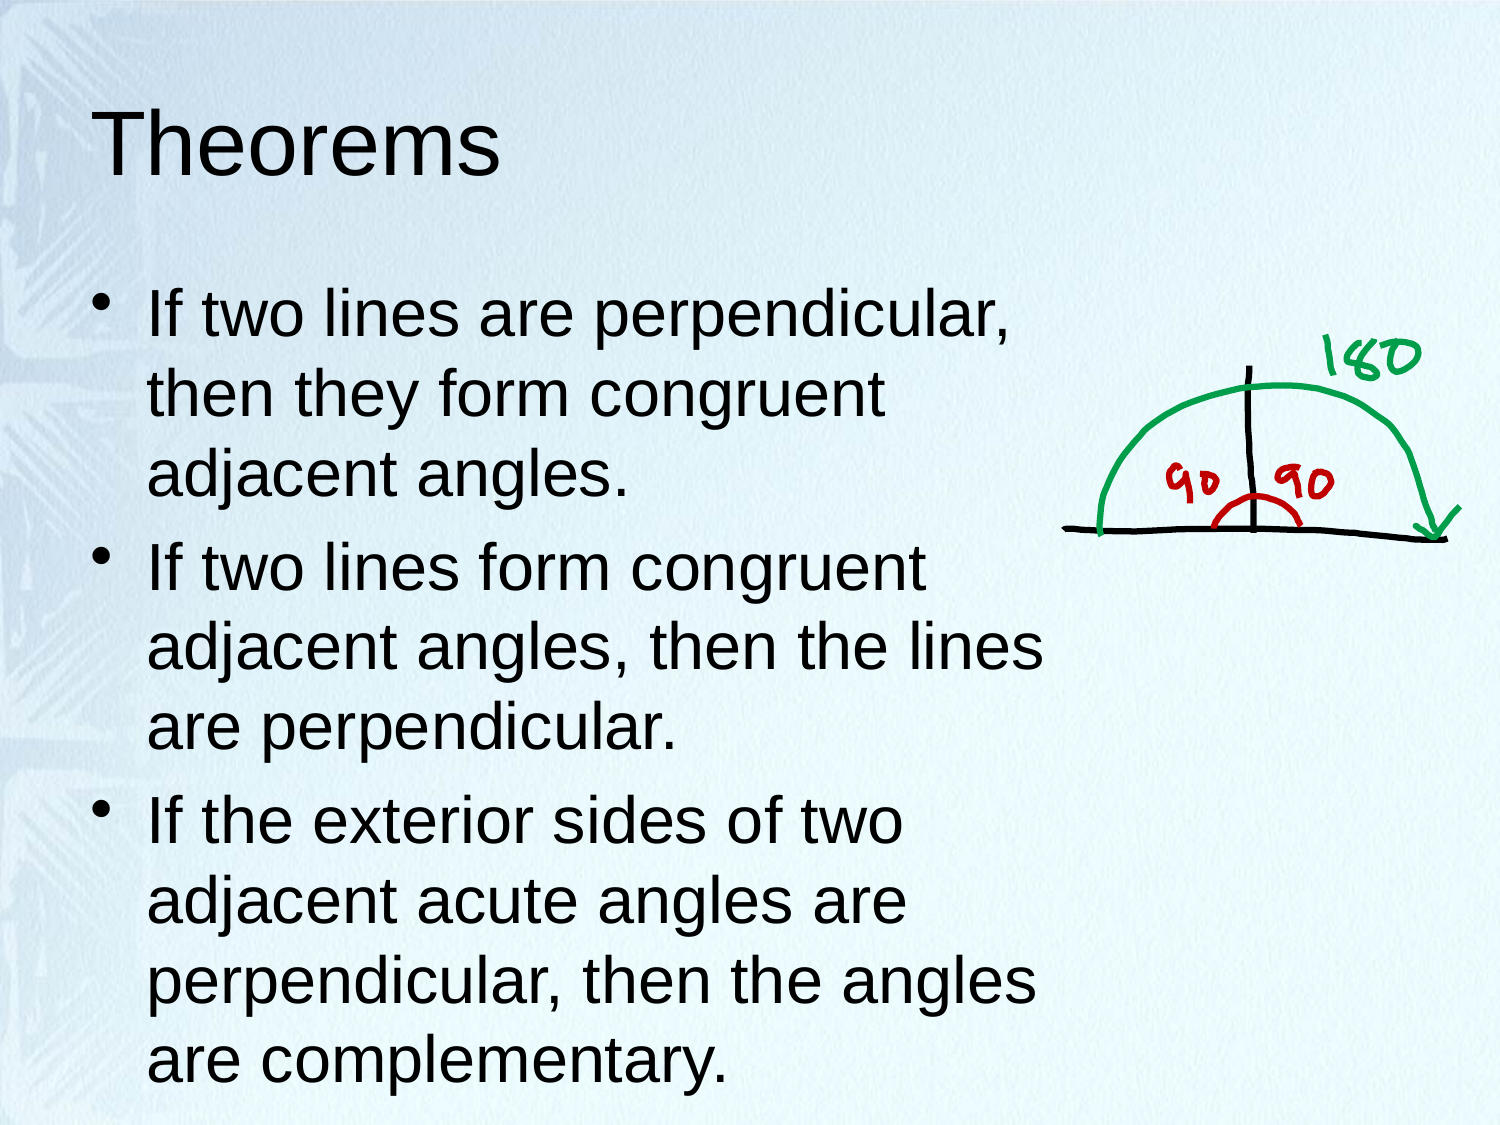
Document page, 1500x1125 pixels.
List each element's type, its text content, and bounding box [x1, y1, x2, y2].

text_box [1276, 466, 1301, 498]
text_box [1414, 505, 1461, 538]
picture [0, 0, 1500, 1125]
text_box [1098, 384, 1433, 537]
list If two lines are perpendicular, then they form congruent adjacent angles. If two lines form congruent adjacent angles, then the lines are perpendicular. If the exterior sides of two adjacent acute angles are perpendicular, then the angles are complementary. [74, 262, 1113, 1006]
text_box [1168, 464, 1191, 504]
text_box [1310, 470, 1333, 498]
text_box [1324, 334, 1335, 376]
text_box [1345, 338, 1378, 379]
title Theorems [74, 44, 1426, 233]
text_box [1199, 471, 1218, 493]
text_box [1063, 528, 1099, 532]
text_box [1379, 338, 1420, 373]
text_box [1241, 532, 1448, 541]
